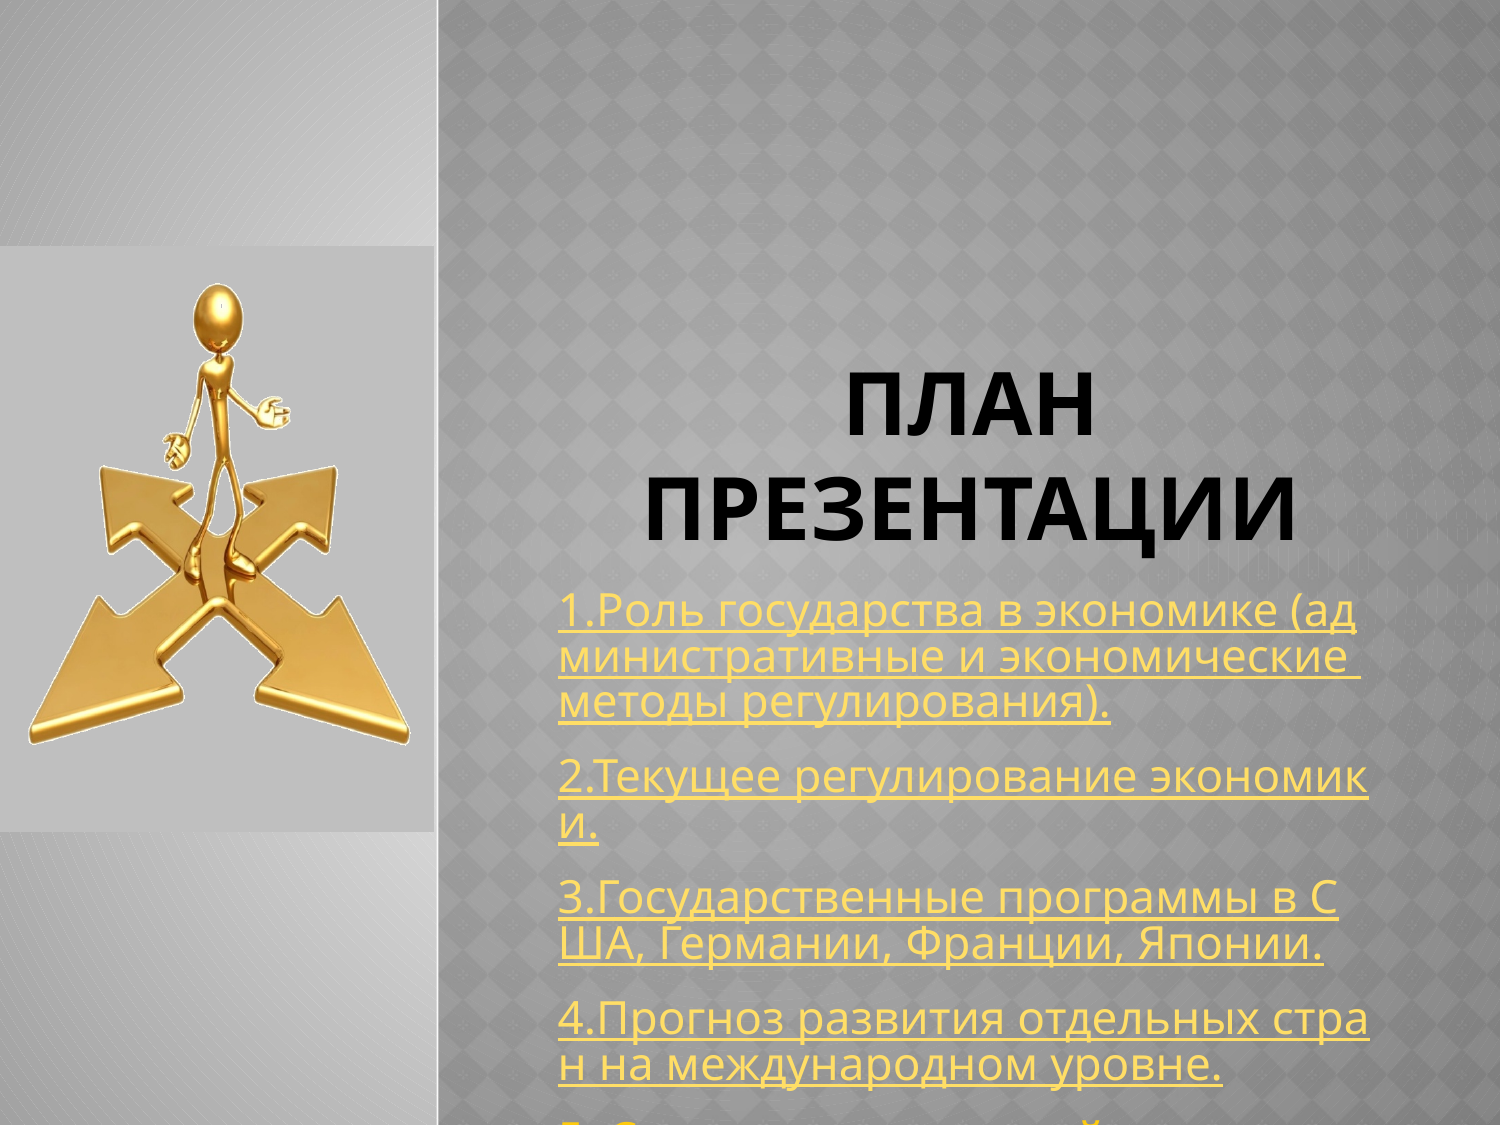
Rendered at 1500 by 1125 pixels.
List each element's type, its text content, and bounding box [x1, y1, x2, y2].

subtitle 1.Роль государства в экономике (административные и экономические методы регулирования). 2.Текущее регулирование экономики. 3.Государственные программы в США, Германии, Франции, Японии. 4.Прогноз развития отдельных стран на международном уровне. 5. Список используемой. литературы [550, 580, 1390, 1125]
title План презентации [552, 87, 1390, 558]
picture [0, 245, 434, 833]
